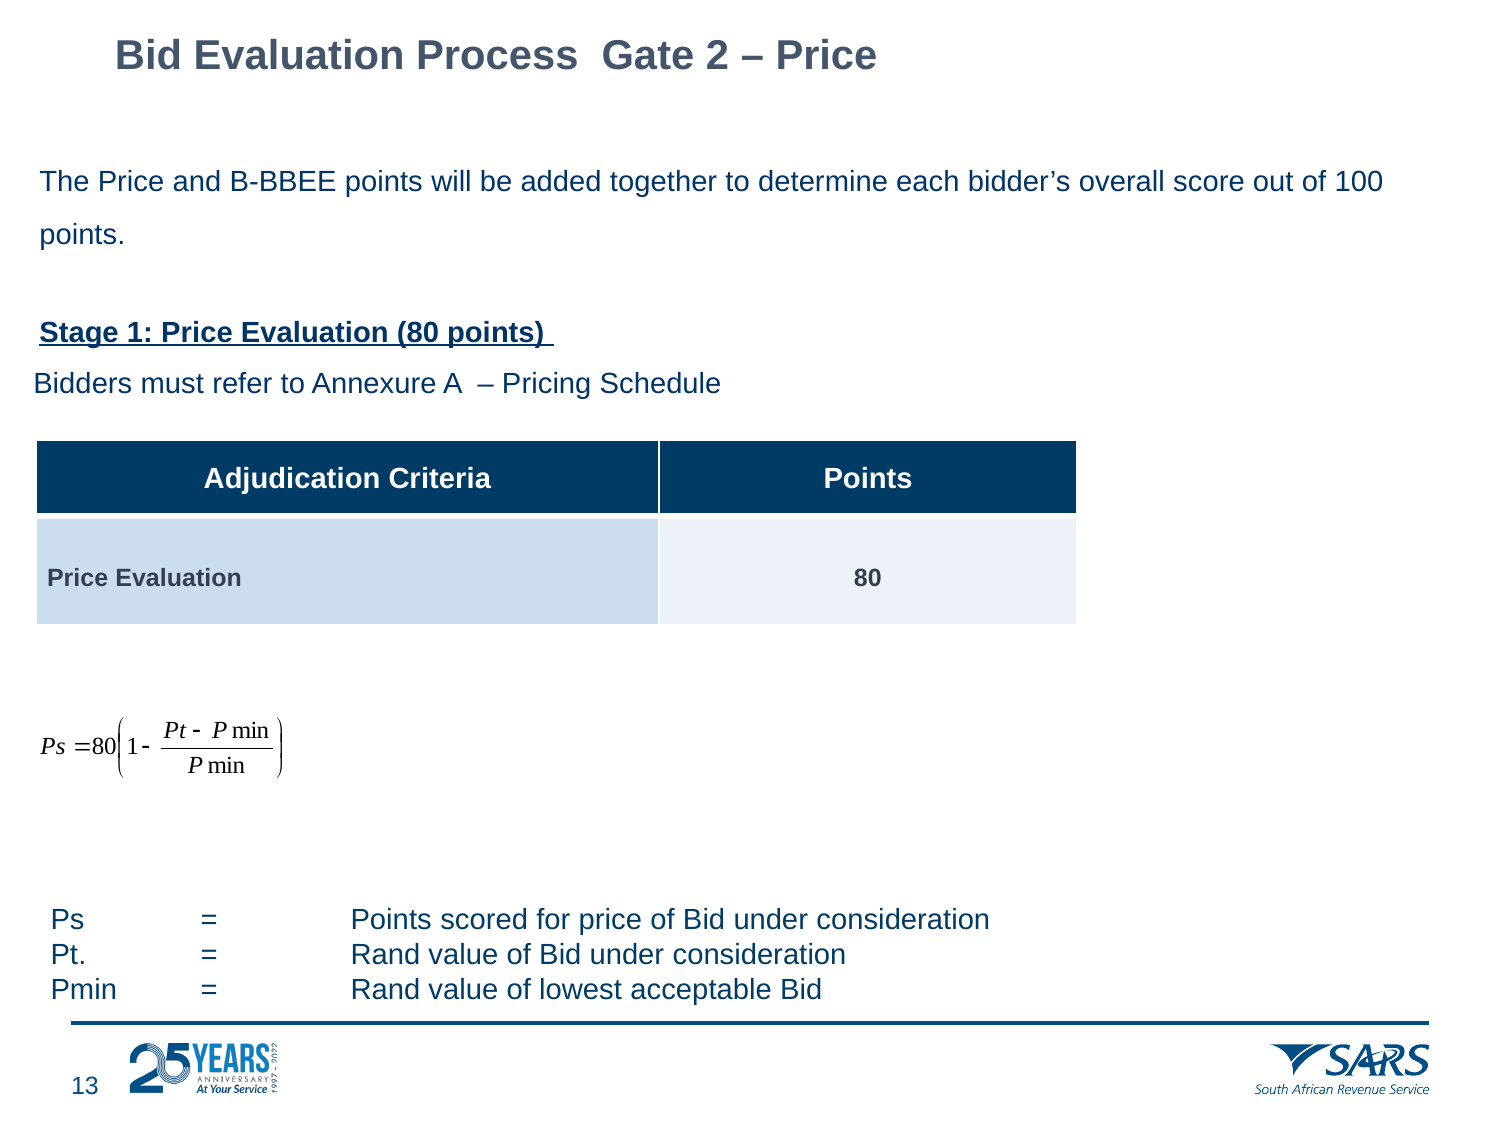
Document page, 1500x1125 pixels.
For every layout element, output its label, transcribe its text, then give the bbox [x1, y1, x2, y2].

slide_number 12 [56, 1054, 394, 1115]
text_box The Price and B-BBEE points will be added together to determine each bidder’s overall score out of 100 points. [24, 137, 1435, 281]
text_box Stage 1: Price Evaluation (80 points) [24, 281, 1476, 357]
title Bid Evaluation Process Gate 2 – Price [55, 28, 1350, 117]
table_header Points [660, 441, 1076, 513]
table_cell Price Evaluation [37, 519, 658, 624]
table_header Adjudication Criteria [37, 441, 658, 513]
text_box Bidders must refer to Annexure A – Pricing Schedule [18, 357, 1441, 408]
picture [35, 713, 289, 784]
table_cell 80 [660, 519, 1076, 624]
text_box Ps = Points scored for price of Bid under consideration Pt. = Rand value of Bid under consideration Pmin = Rand value of lowest acceptable Bid [35, 892, 1268, 1013]
